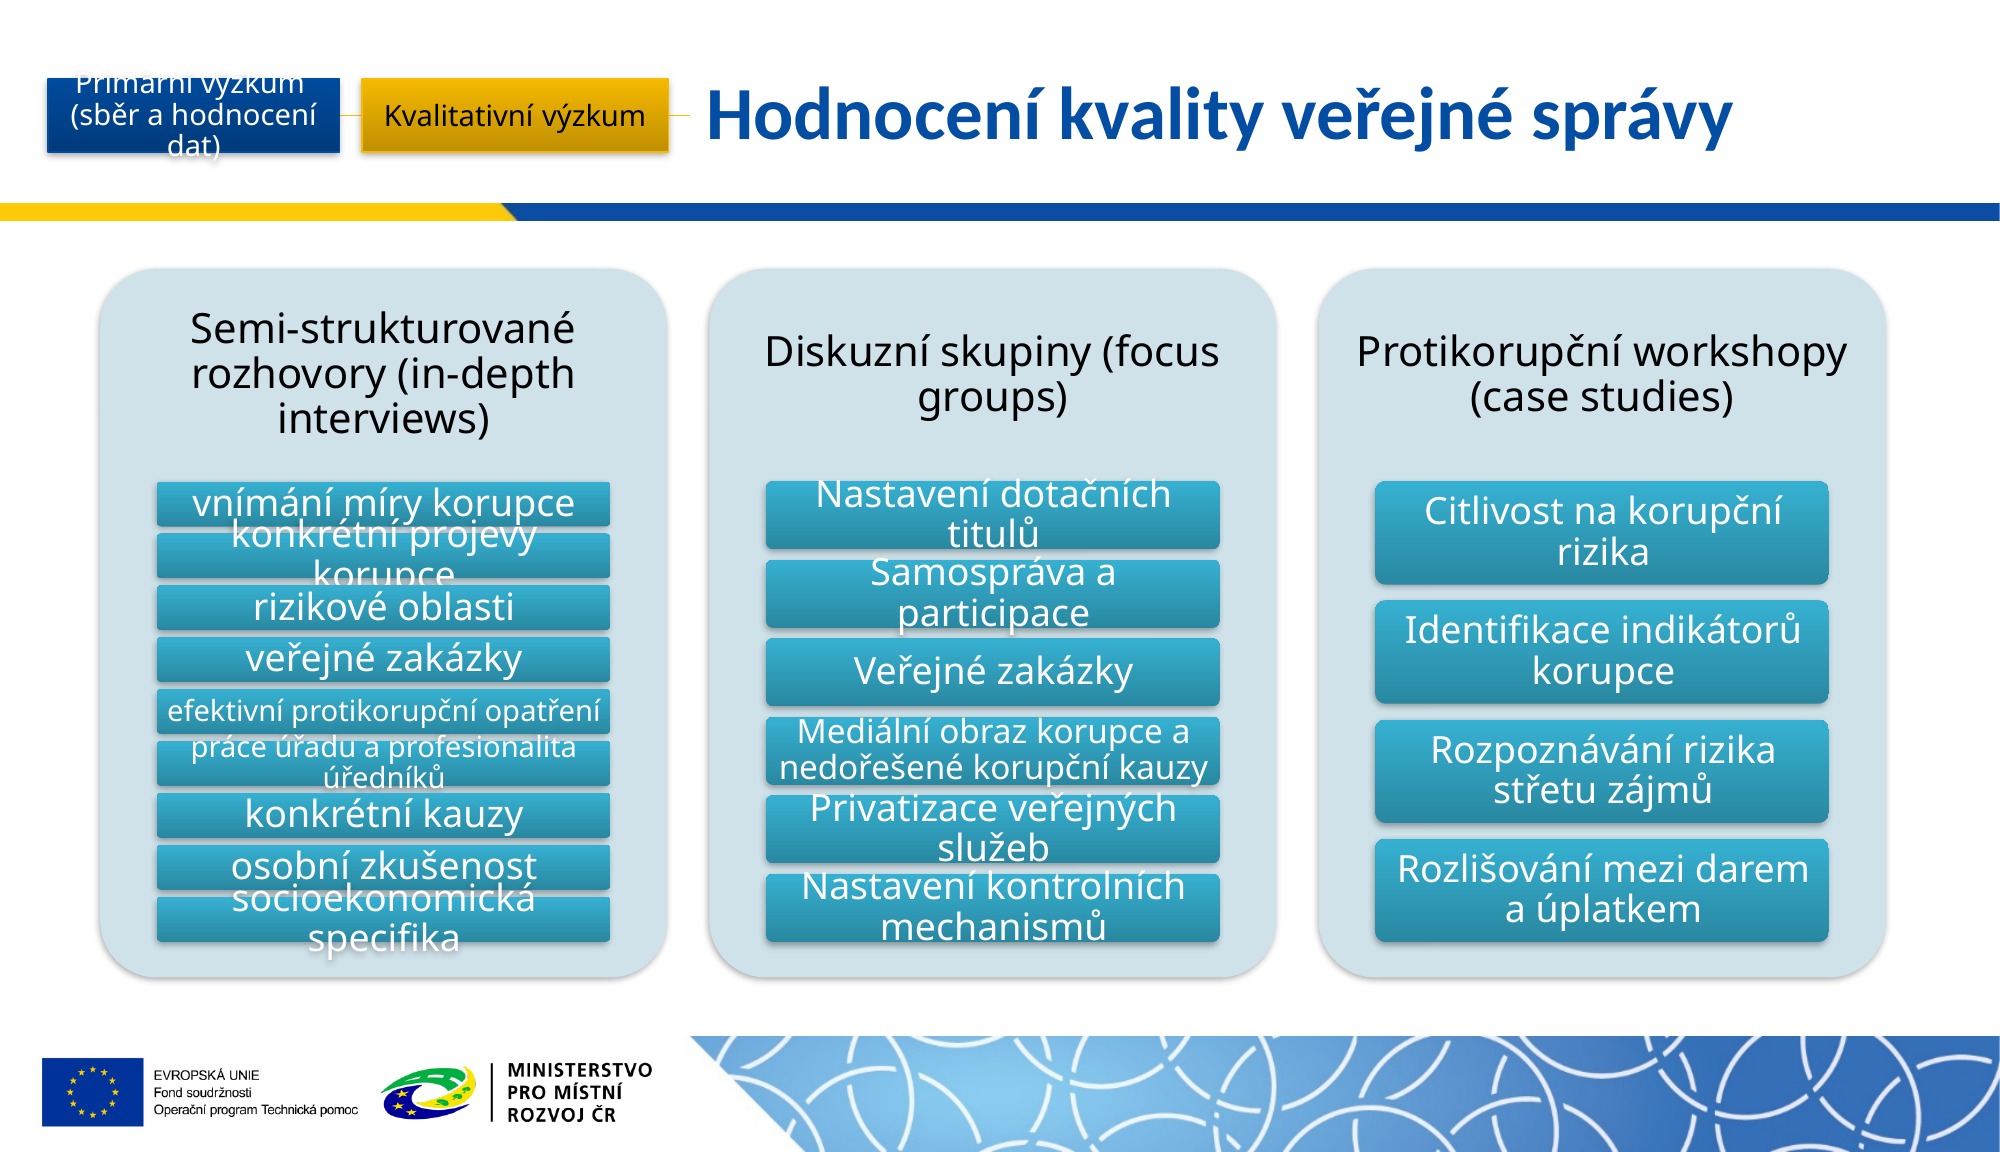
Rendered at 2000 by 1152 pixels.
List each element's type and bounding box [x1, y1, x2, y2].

picture [0, 203, 2000, 221]
picture [19, 1035, 674, 1149]
picture [680, 1036, 2000, 1152]
list [99, 268, 1886, 978]
text_box [47, 44, 1957, 187]
